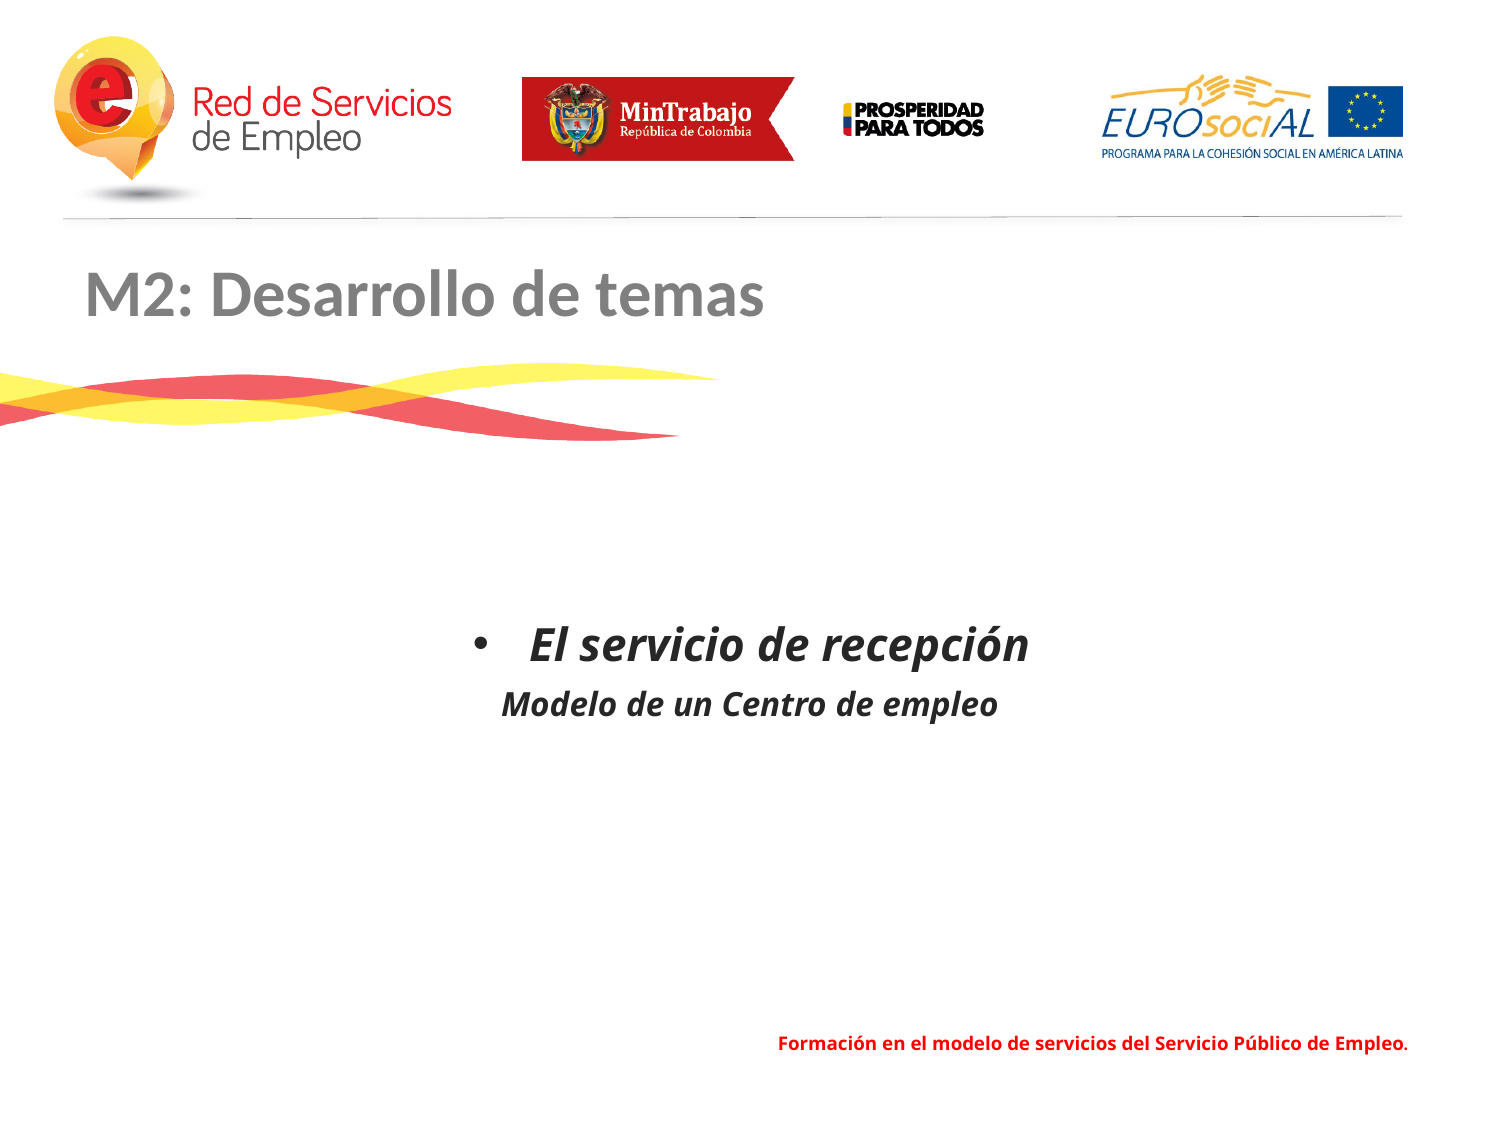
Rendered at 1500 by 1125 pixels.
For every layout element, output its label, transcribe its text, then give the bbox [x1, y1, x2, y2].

picture [54, 35, 452, 205]
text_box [62, 215, 1403, 220]
title Formación en el modelo de servicios del Servicio Público de Empleo. [720, 999, 1471, 1088]
text_box M2: Desarrollo de temas [70, 242, 1202, 337]
picture [0, 358, 721, 441]
picture [1102, 74, 1403, 158]
picture [521, 77, 987, 162]
text_box El servicio de recepción Modelo de un Centro de empleo [54, 608, 1449, 733]
